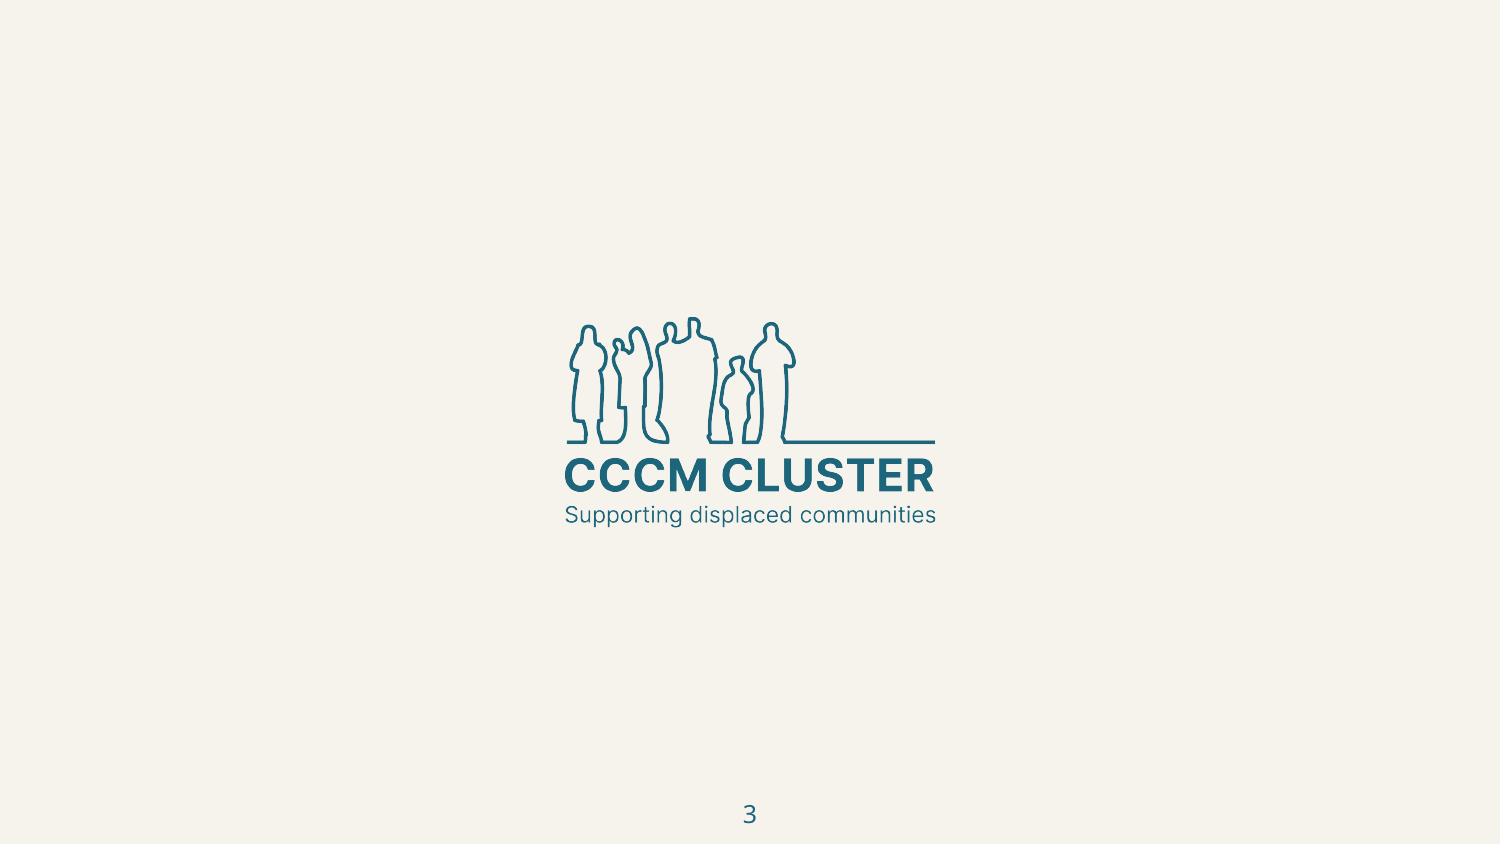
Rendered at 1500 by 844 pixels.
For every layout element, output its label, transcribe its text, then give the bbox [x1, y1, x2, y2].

slide_number 3 [705, 783, 795, 835]
picture [505, 271, 995, 573]
